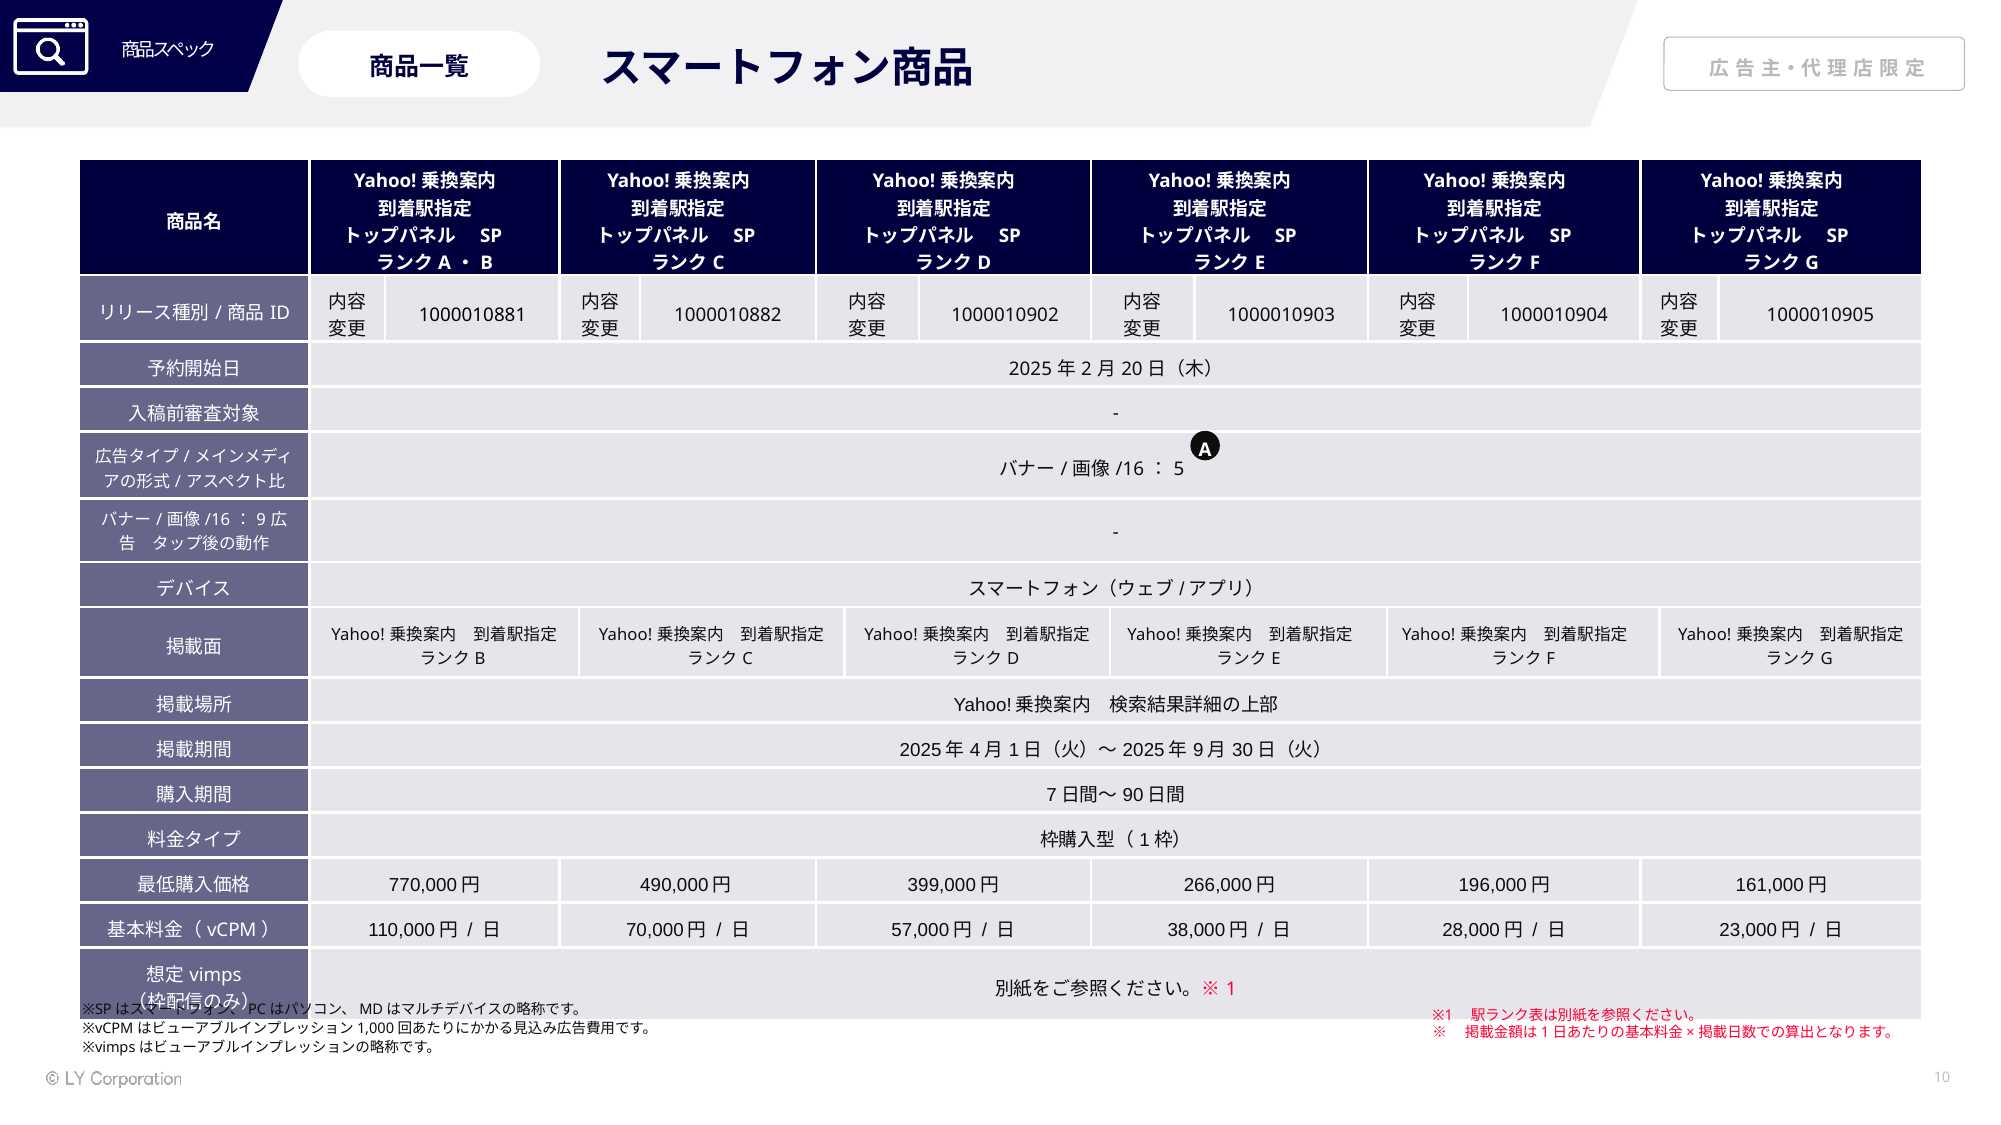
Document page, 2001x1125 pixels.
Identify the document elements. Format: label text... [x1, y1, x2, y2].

table_cell 料金タイプ [80, 814, 308, 856]
table_cell バナー/画像/16：9広告 タップ後の動作 [80, 500, 308, 561]
table_cell 内容 変更 [1092, 276, 1193, 340]
table_cell 57,000円 / 日 [817, 904, 1090, 946]
table_cell 161,000円 [1642, 859, 1921, 901]
table_cell 掲載期間 [80, 724, 308, 766]
text_box ※1 駅ランク表は別紙を参照ください。 ※ 掲載金額は1日あたりの基本料金×掲載日数での算出となります。 [1417, 997, 1915, 1048]
table_cell 2025年4月1日（火）～2025年9月30日（火） [311, 724, 1921, 766]
table_cell 2025年2月20日（木） [311, 343, 1921, 385]
table_cell 別紙をご参照ください。※1 [311, 949, 1921, 1019]
text_box A [1190, 430, 1220, 461]
table_header Yahoo!乗換案内 到着駅指定 トップパネル SP ランクD [817, 160, 1090, 274]
table_cell - [311, 388, 1921, 430]
table_cell 7日間～90日間 [311, 769, 1921, 811]
table_cell 1000010903 [1196, 276, 1367, 340]
table_cell Yahoo!乗換案内 到着駅指定 ランクE [1111, 608, 1386, 676]
table_cell スマートフォン（ウェブ/アプリ） [311, 563, 1921, 606]
table_header Yahoo!乗換案内 到着駅指定 トップパネル SP ランクC [561, 160, 815, 274]
table_cell Yahoo!乗換案内 到着駅指定 ランクF [1388, 608, 1658, 676]
picture [9, 5, 92, 87]
table_cell 内容変更 [1642, 276, 1717, 340]
table_cell 想定vimps （枠配信のみ） [80, 949, 308, 1019]
table_header Yahoo!乗換案内 到着駅指定 トップパネル SP ランクG [1642, 160, 1921, 274]
table_cell 1000010902 [920, 276, 1090, 340]
table_cell 266,000円 [1092, 859, 1367, 901]
table_cell 広告タイプ/メインメディアの形式/アスペクト比 [80, 433, 308, 497]
table_cell - [311, 500, 1921, 561]
table_cell 23,000円 / 日 [1642, 904, 1921, 946]
table_cell 購入期間 [80, 769, 308, 811]
table_cell 最低購入価格 [80, 859, 308, 901]
table_cell 1000010881 [386, 276, 558, 340]
table_cell 内容変更 [561, 276, 639, 340]
table_cell Yahoo!乗換案内 到着駅指定 ランクB [311, 608, 578, 676]
table_cell 掲載面 [80, 608, 308, 676]
table_cell 70,000円 / 日 [561, 904, 815, 946]
picture [46, 1071, 181, 1088]
table_cell 内容変更 [311, 276, 384, 340]
table_cell 399,000円 [817, 859, 1090, 901]
table_cell 1000010882 [641, 276, 815, 340]
table_cell 38,000円 / 日 [1092, 904, 1367, 946]
table_cell 枠購入型（1枠） [311, 814, 1921, 856]
table_header Yahoo!乗換案内 到着駅指定 トップパネル SP ランクF [1369, 160, 1639, 274]
table_cell 内容 変更 [817, 276, 918, 340]
text_box 商品一覧 [297, 29, 542, 98]
text_box ※SPはスマートフォン、PCはパソコン、MDはマルチデバイスの略称です。 ※vCPMはビューアブルインプレッション1,000回あたりにかかる見込み広告費用です。 ※vimpsはビューアブルインプレッションの略称です。 [82, 997, 765, 1056]
table_cell Yahoo!乗換案内 検索結果詳細の上部 [311, 679, 1921, 721]
table_cell 掲載場所 [80, 679, 308, 721]
table_cell 490,000円 [561, 859, 815, 901]
table_header 商品名 [80, 160, 308, 274]
table_cell 内容 変更 [1369, 276, 1467, 340]
table_cell バナー/画像/16：5 [311, 433, 1921, 497]
table_cell 基本料金（vCPM） [80, 904, 308, 946]
list 商品スペック [97, 13, 240, 81]
table_cell 入稿前審査対象 [80, 388, 308, 430]
table_header Yahoo!乗換案内 到着駅指定 トップパネル SP ランクE [1092, 160, 1367, 274]
list スマートフォン商品 [599, 41, 1481, 97]
table_cell 770,000円 [311, 859, 558, 901]
table_cell 予約開始日 [80, 343, 308, 385]
table_cell Yahoo!乗換案内 到着駅指定 ランクD [846, 608, 1109, 676]
table_cell 1000010904 [1469, 276, 1639, 340]
table_cell 1000010905 [1720, 276, 1921, 340]
table_cell Yahoo!乗換案内 到着駅指定 ランクC [580, 608, 843, 676]
table_cell 28,000円 / 日 [1369, 904, 1639, 946]
table_cell リリース種別/商品ID [80, 276, 308, 340]
table_header Yahoo!乗換案内 到着駅指定 トップパネル SP ランクA・B [311, 160, 558, 274]
table_cell 196,000円 [1369, 859, 1639, 901]
table_cell デバイス [80, 563, 308, 606]
table_cell Yahoo!乗換案内 到着駅指定 ランクG [1661, 608, 1921, 676]
table_cell 110,000円 / 日 [311, 904, 558, 946]
